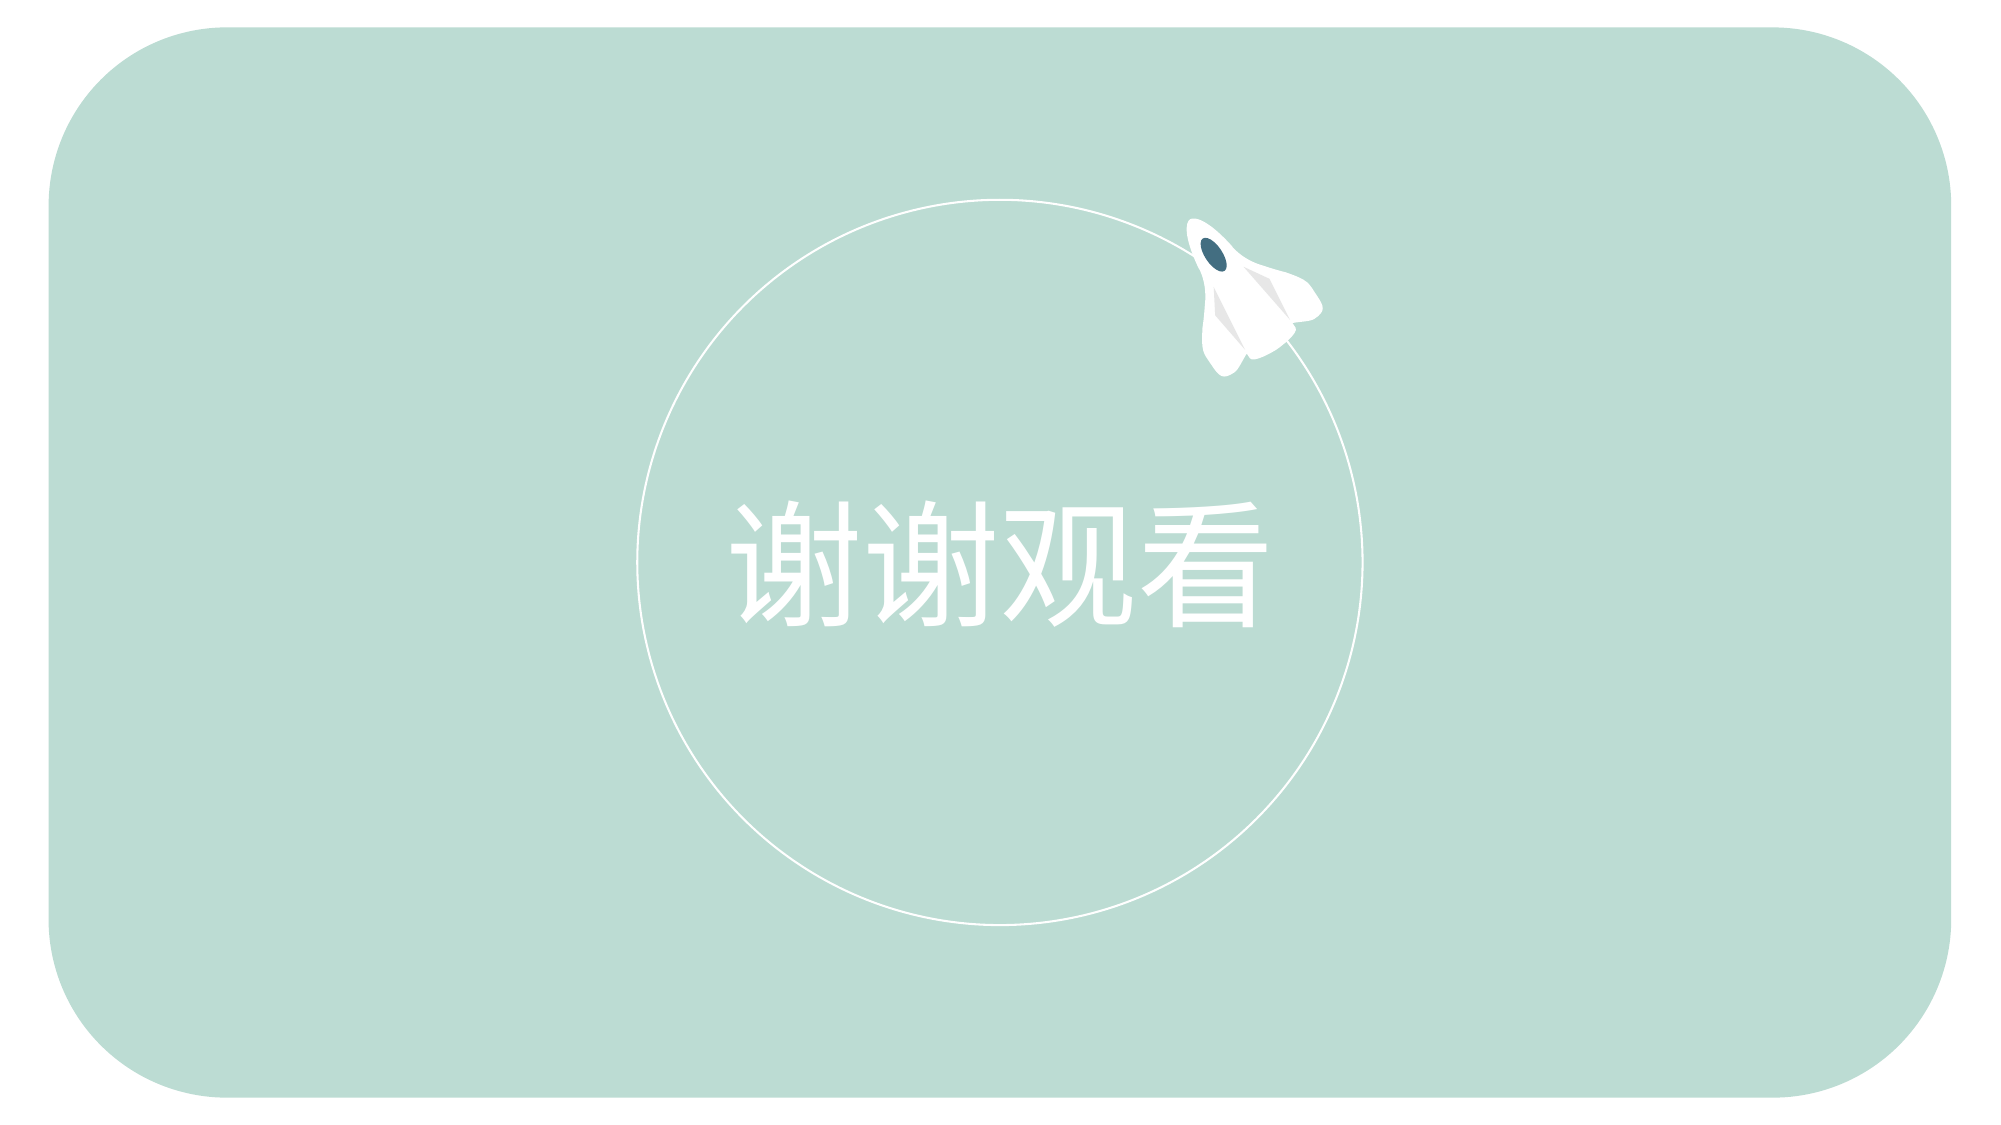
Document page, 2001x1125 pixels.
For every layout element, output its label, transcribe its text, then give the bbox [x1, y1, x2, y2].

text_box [1168, 206, 1299, 363]
text_box [47, 26, 1953, 1099]
text_box [636, 198, 1364, 927]
text_box 谢谢观看 [706, 471, 1294, 652]
